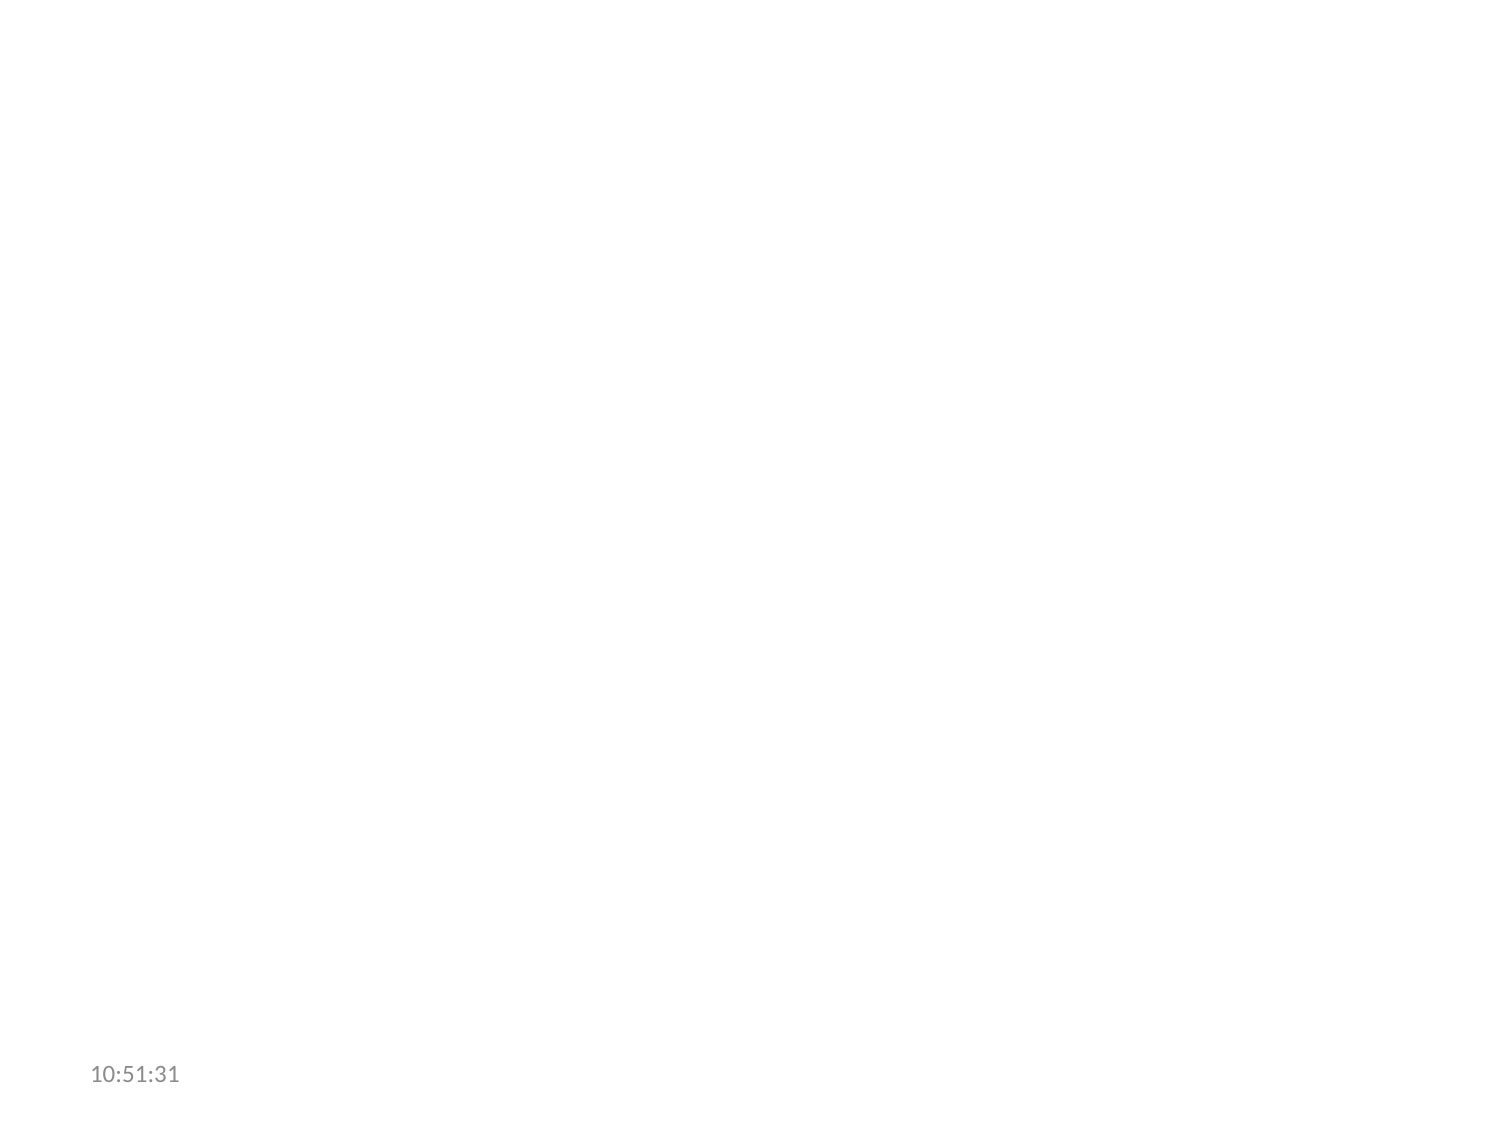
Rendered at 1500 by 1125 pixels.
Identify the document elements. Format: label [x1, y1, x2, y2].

slide_number [75, 1042, 425, 1103]
